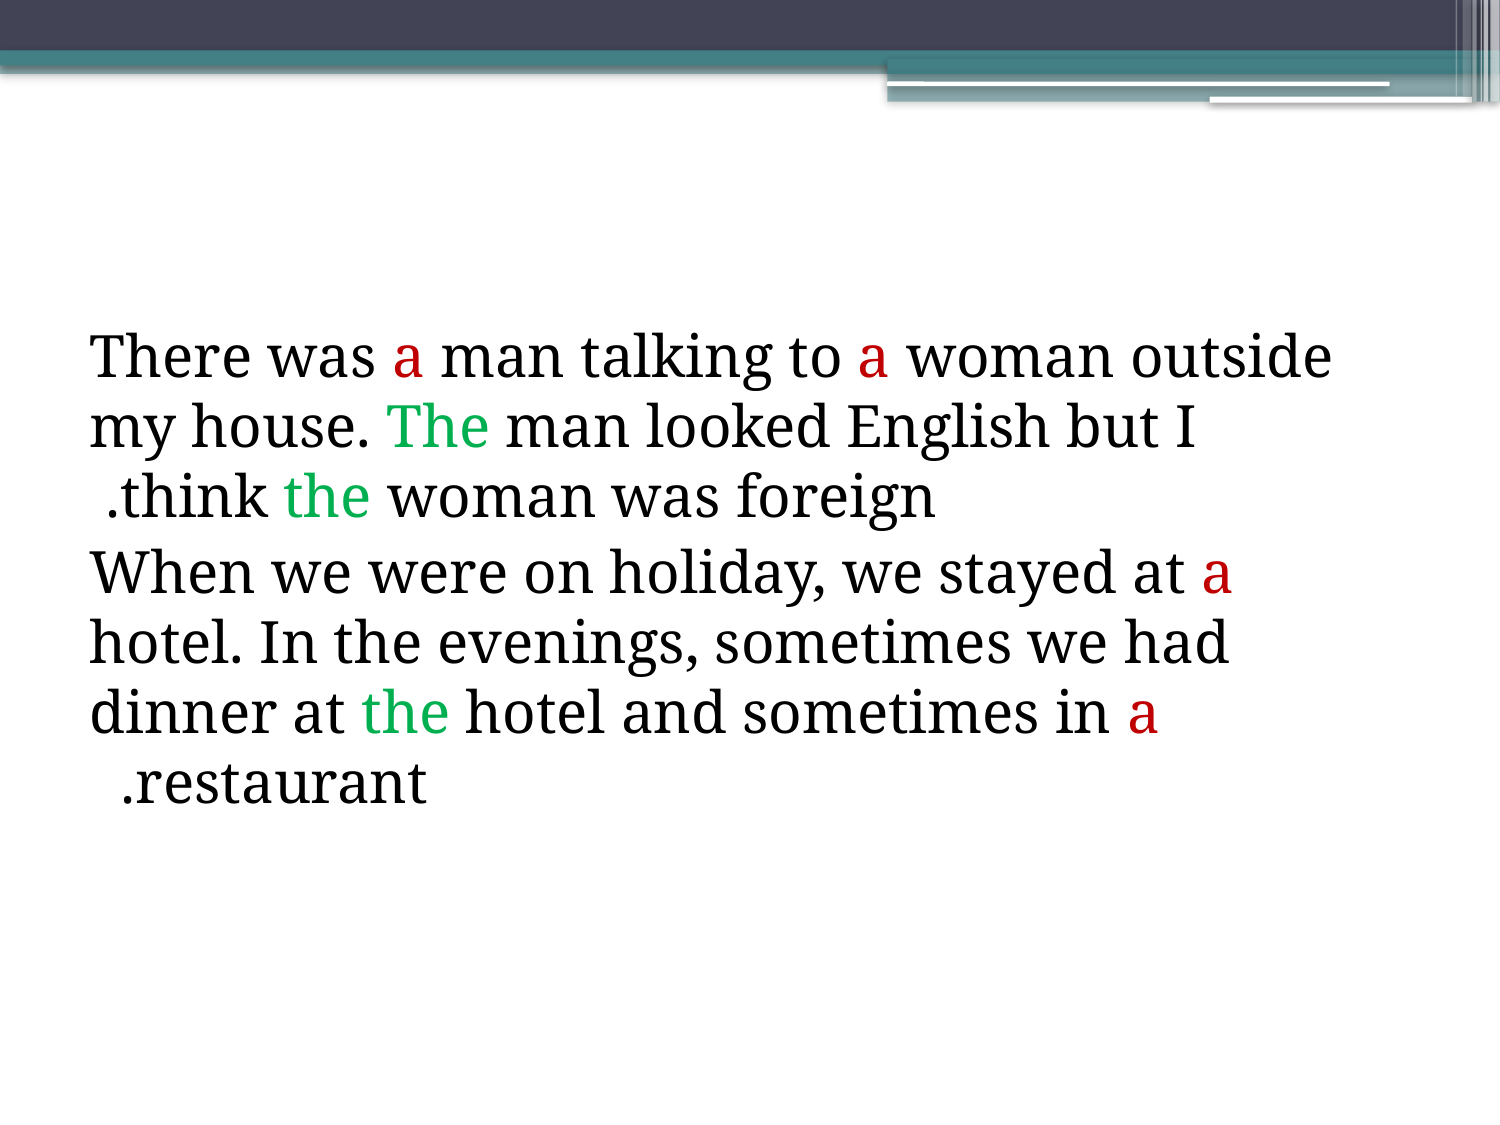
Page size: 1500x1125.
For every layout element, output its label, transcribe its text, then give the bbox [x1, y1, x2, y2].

list There was a man talking to a woman outside my house. The man looked English but I think the woman was foreign. When we were on holiday, we stayed at a hotel. In the evenings, sometimes we had dinner at the hotel and sometimes in a restaurant. [75, 235, 1425, 1083]
